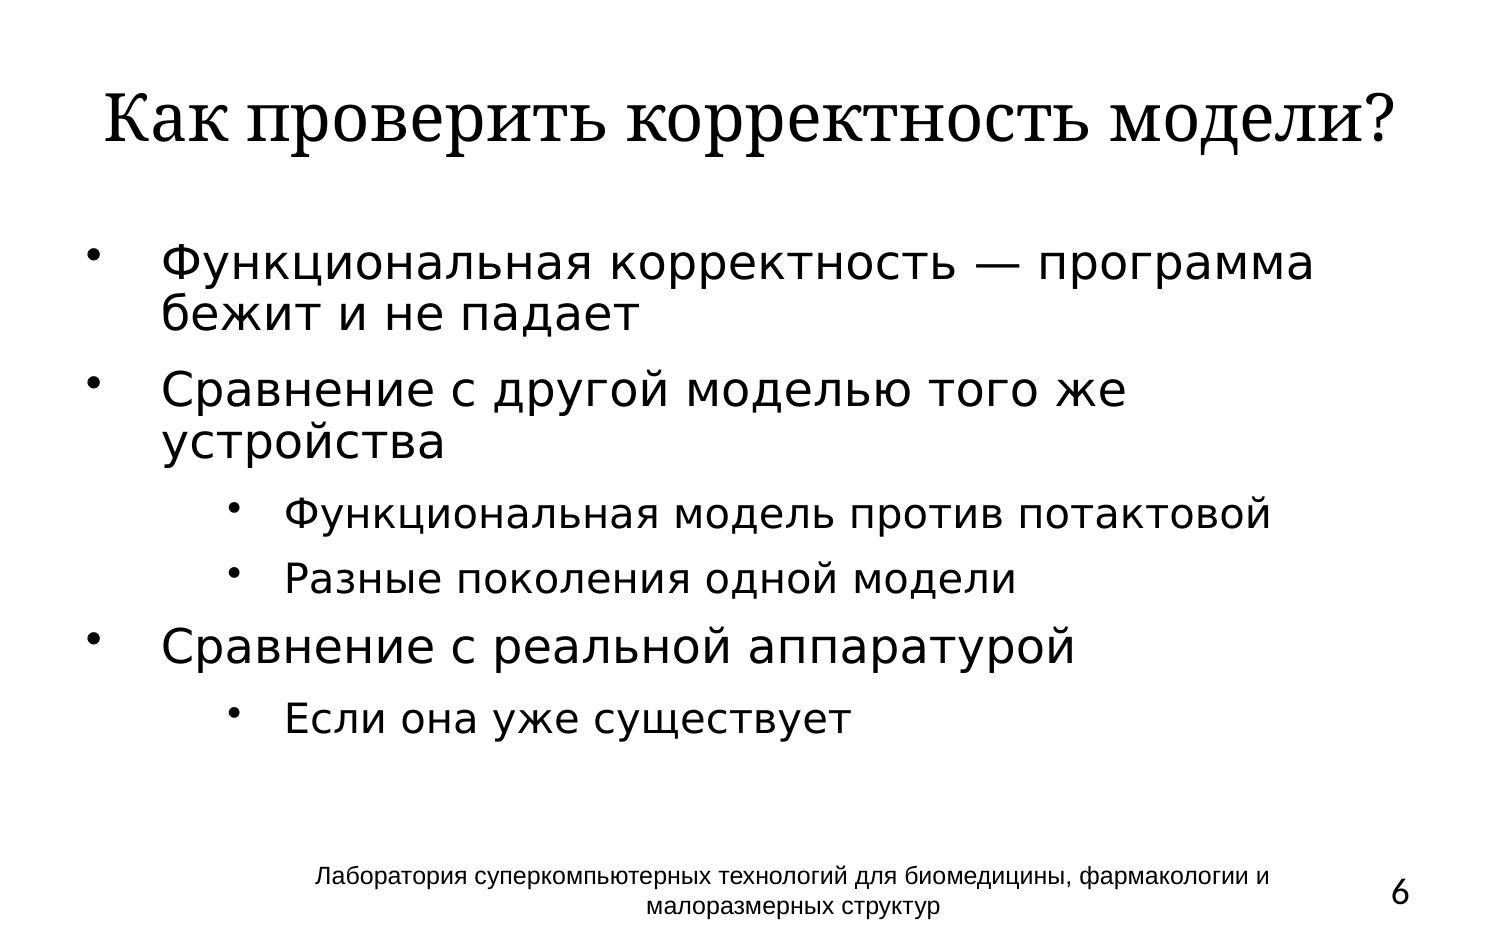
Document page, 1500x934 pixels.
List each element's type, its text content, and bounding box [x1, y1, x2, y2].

text_box 6 [1362, 864, 1425, 915]
text_box Лаборатория суперкомпьютерных технологий для биомедицины, фармакологии и малоразмерных структур [249, 864, 1338, 915]
list Функциональная корректность — программа бежит и не падает Сравнение с другой моделью того же устройства Функциональная модель против потактовой Разные поколения одной модели Сравнение с реальной аппаратурой Если она уже существует [70, 230, 1443, 774]
title Как проверить корректность модели? [75, 37, 1425, 193]
